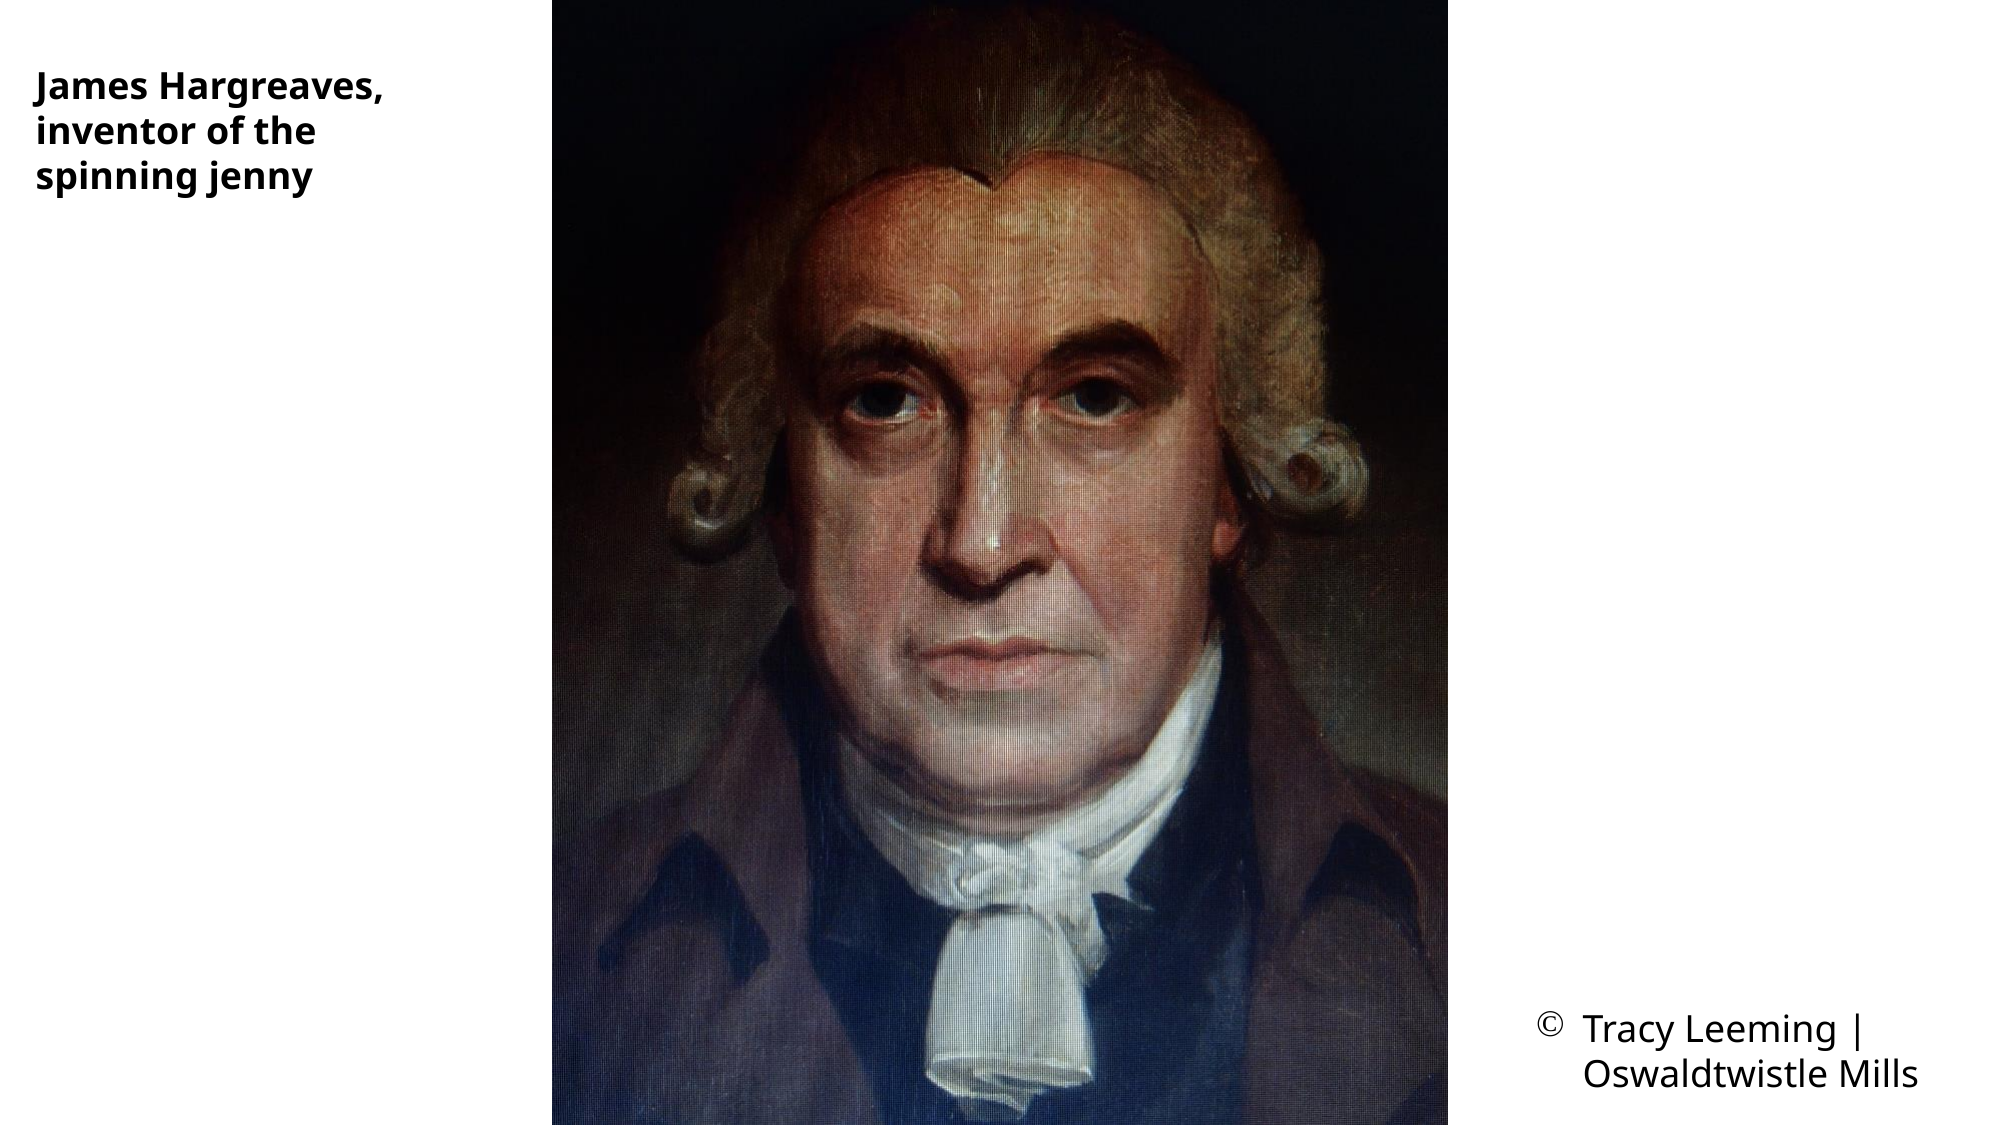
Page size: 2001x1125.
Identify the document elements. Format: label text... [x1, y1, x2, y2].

text_box James Hargreaves, inventor of the spinning jenny [20, 55, 416, 205]
picture [552, 0, 1448, 1125]
text_box Tracy Leeming | Oswaldtwistle Mills [1520, 997, 2000, 1103]
